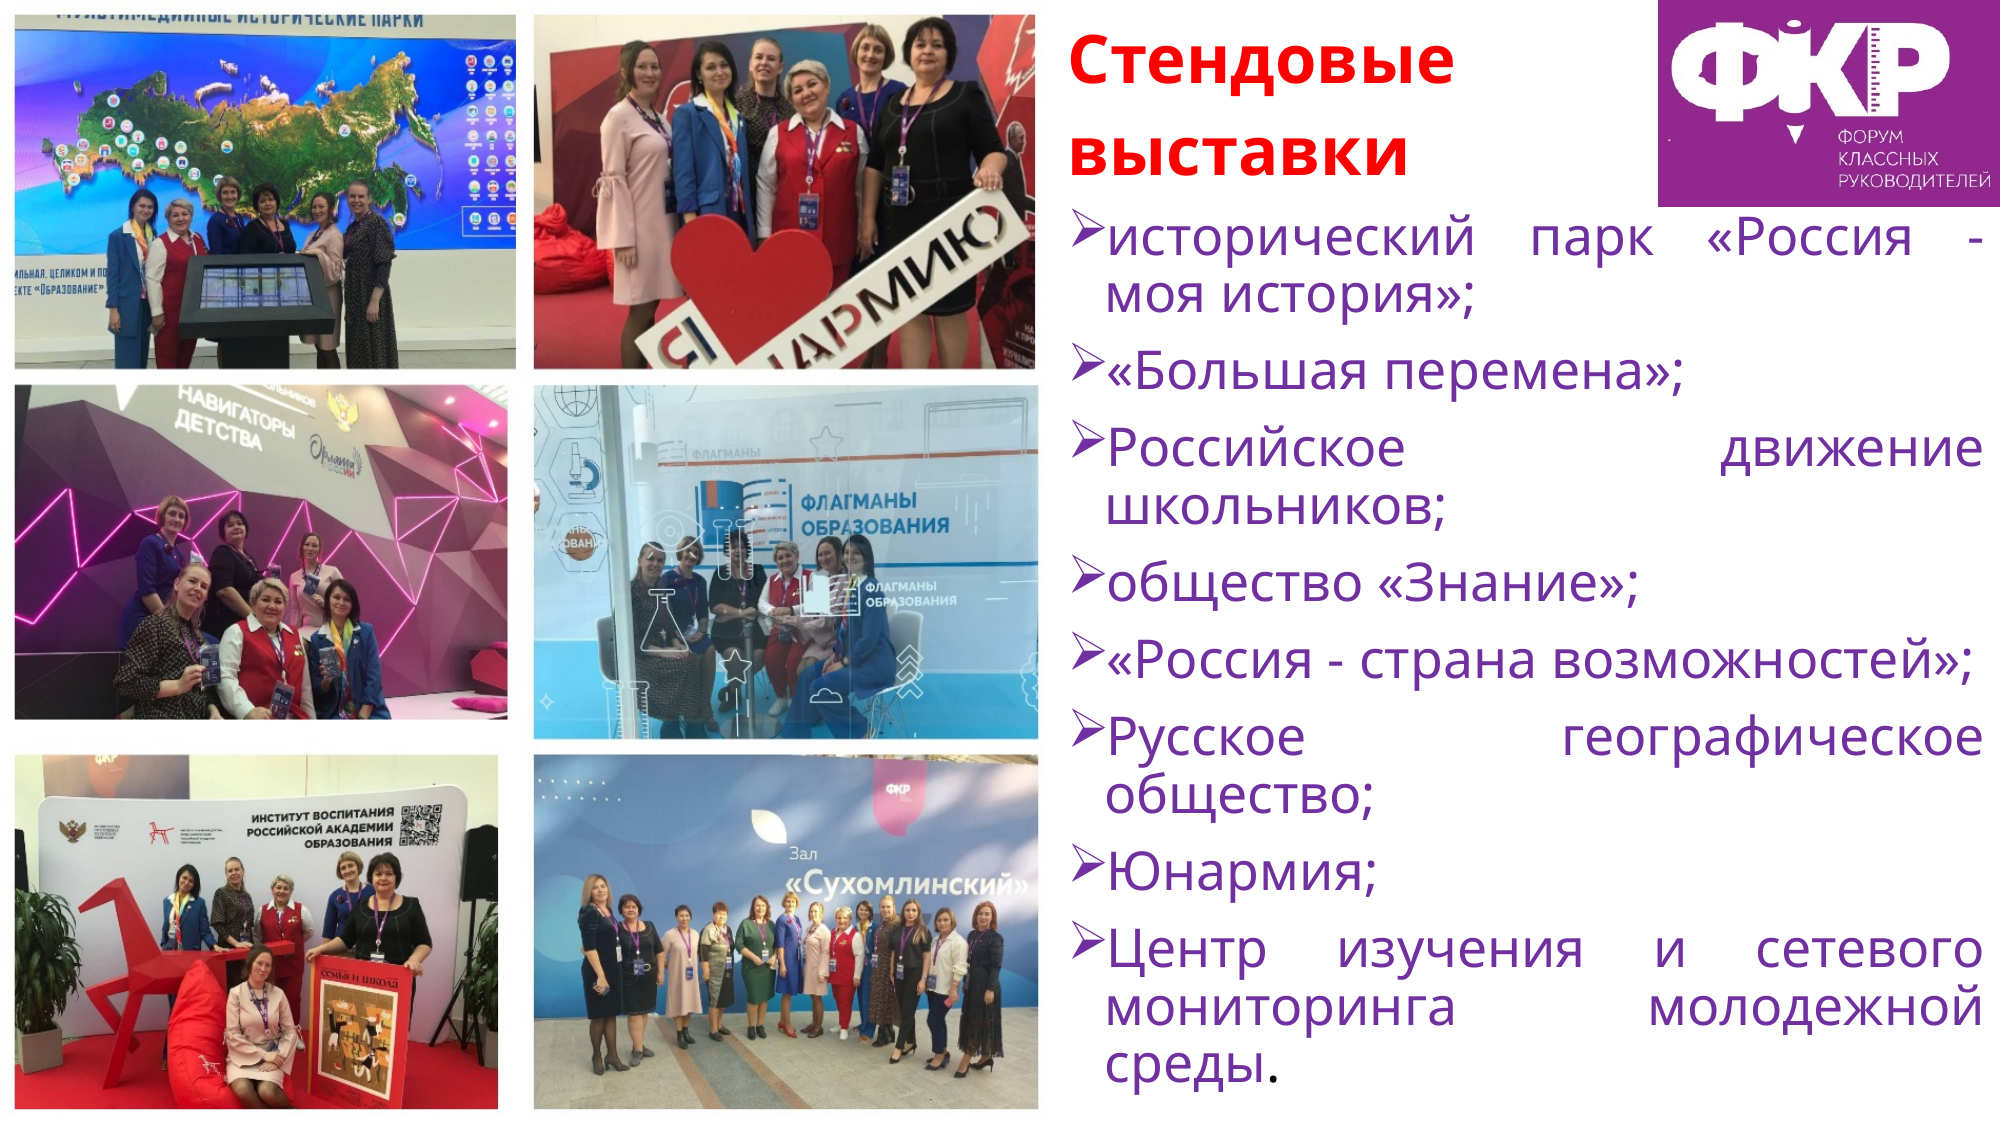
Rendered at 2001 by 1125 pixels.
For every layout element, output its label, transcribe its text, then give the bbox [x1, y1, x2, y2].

picture [0, 0, 1053, 1125]
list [1658, 0, 2000, 207]
list Стендовые выставки исторический парк «Россия - моя история»; «Большая перемена»; Российское движение школьников; общество «Знание»; «Россия - страна возможностей»; Русское географическое общество; Юнармия; Центр изучения и сетевого мониторинга молодежной среды. [1053, 18, 2000, 1125]
